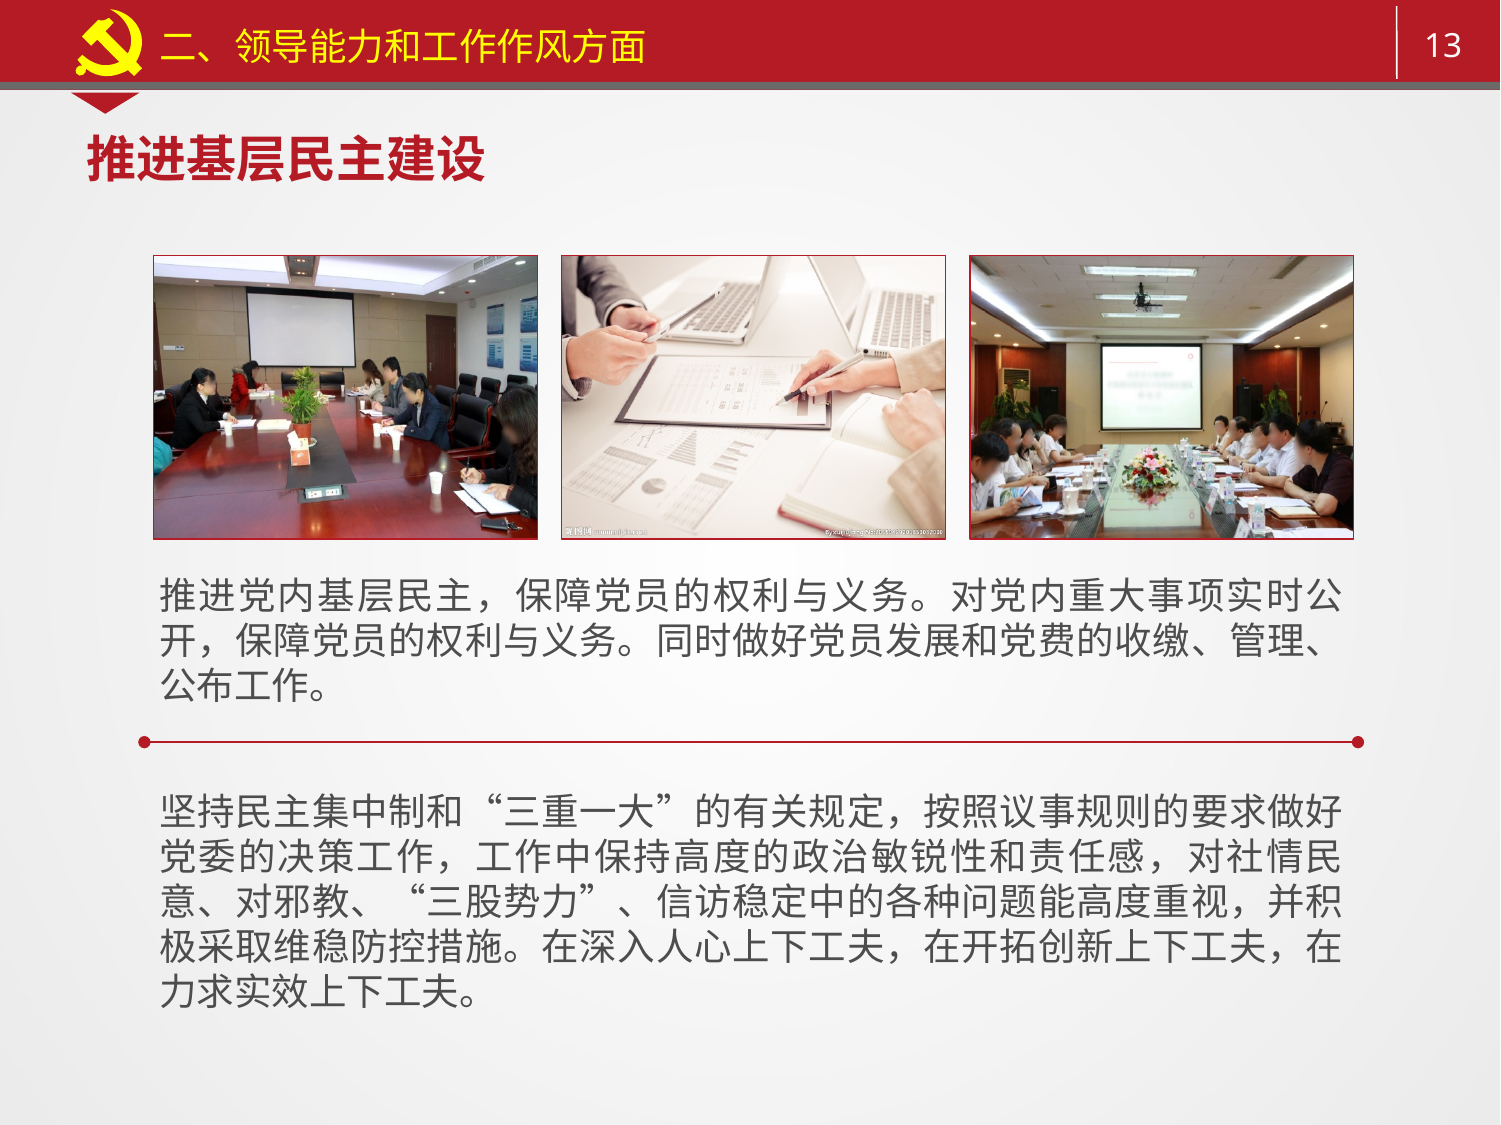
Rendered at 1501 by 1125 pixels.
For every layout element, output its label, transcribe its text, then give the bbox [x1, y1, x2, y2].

text_box 推进基层民主建设 [71, 120, 501, 196]
text_box 推进党内基层民主，保障党员的权利与义务。对党内重大事项实时公开，保障党员的权利与义务。同时做好党员发展和党费的收缴、管理、公布工作。 [144, 564, 1358, 715]
text_box [561, 255, 946, 539]
text_box [969, 255, 1354, 539]
text_box 二、领导能力和工作作风方面 [144, 16, 715, 76]
picture [0, 0, 1501, 1125]
text_box 坚持民主集中制和“三重一大”的有关规定，按照议事规则的要求做好党委的决策工作，工作中保持高度的政治敏锐性和责任感，对社情民意、对邪教、“三股势力”、信访稳定中的各种问题能高度重视，并积极采取维稳防控措施。在深入人心上下工夫，在开拓创新上下工夫，在力求实效上下工夫。 [144, 780, 1358, 1020]
text_box [153, 255, 538, 539]
text_box [71, 92, 140, 114]
text_box [75, 9, 143, 77]
